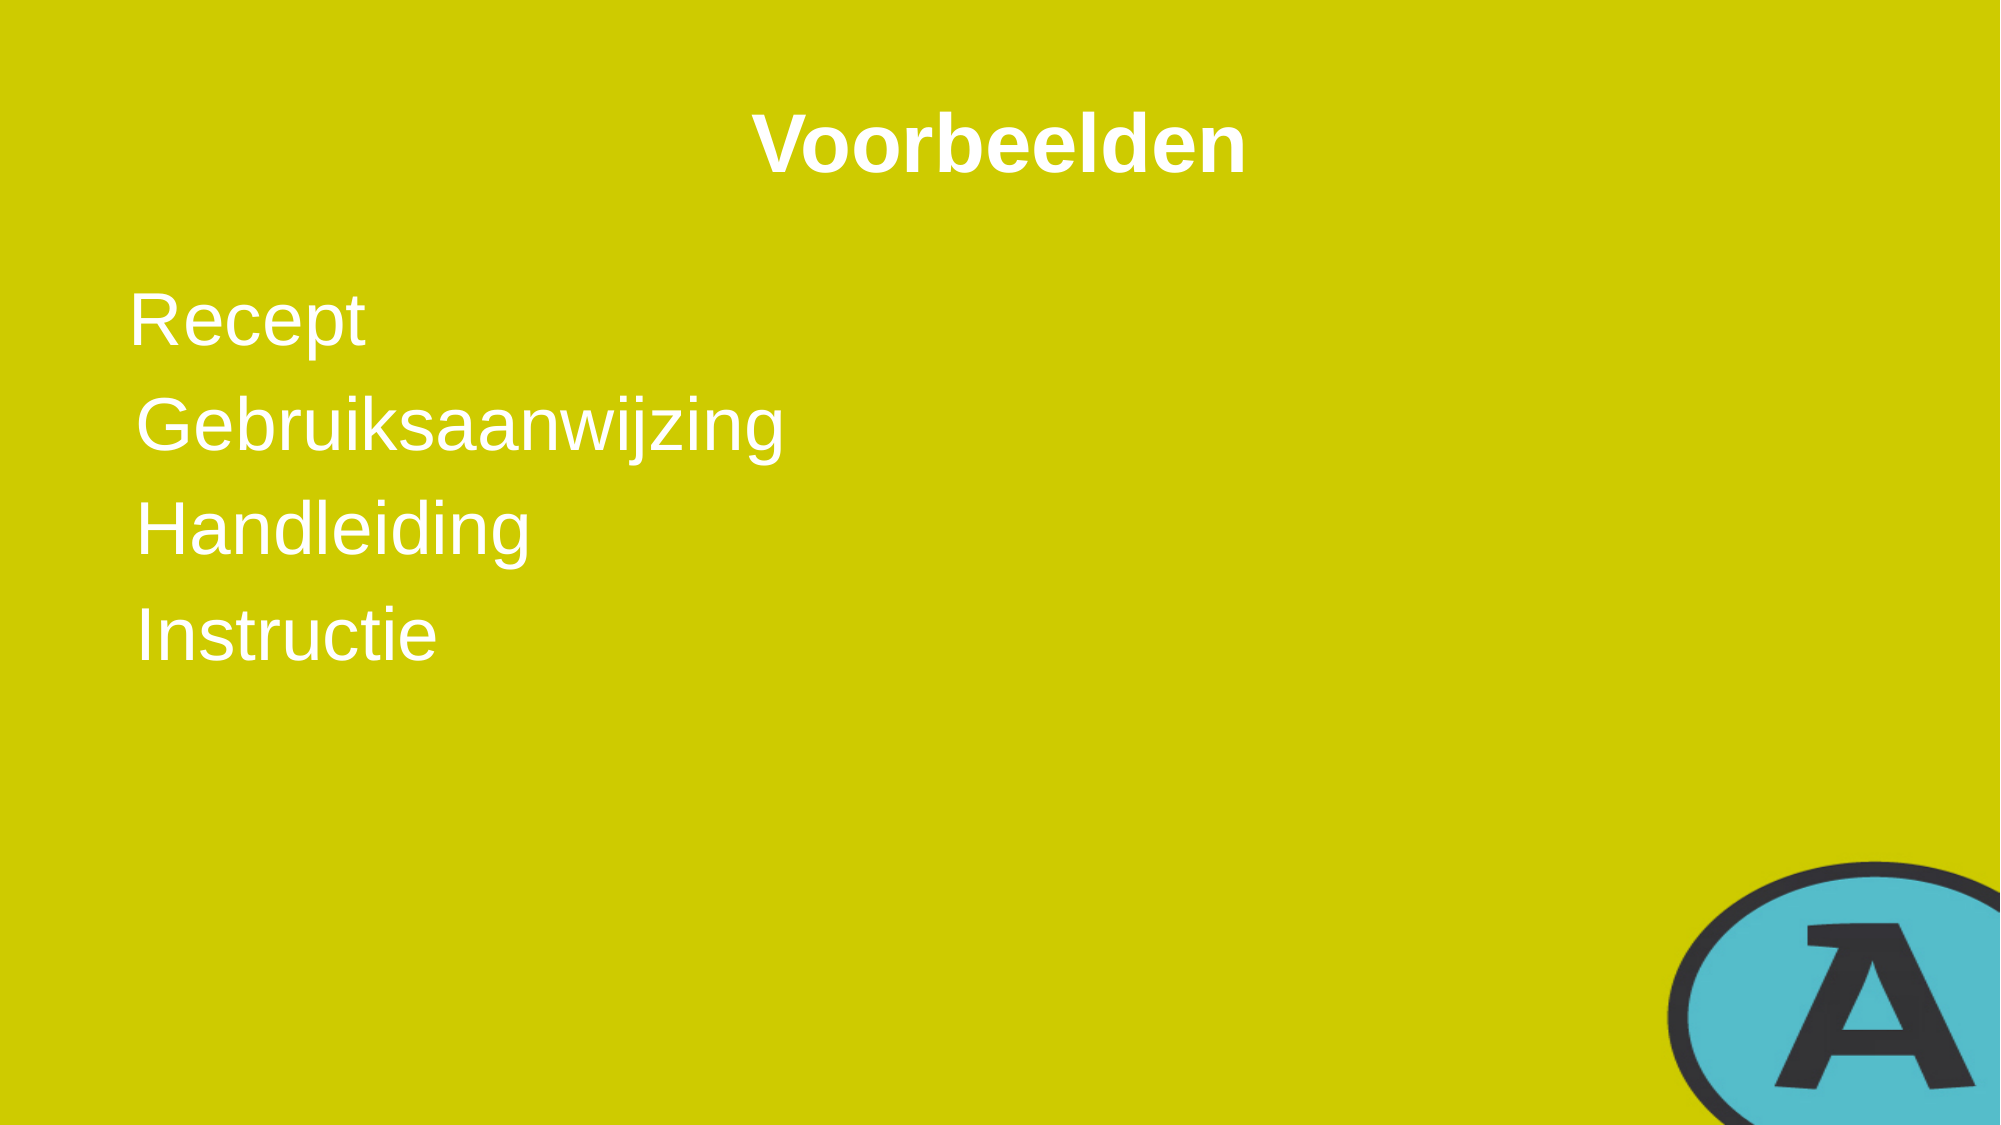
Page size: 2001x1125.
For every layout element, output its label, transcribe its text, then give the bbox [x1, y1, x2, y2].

picture [0, 0, 2000, 1125]
list Recept Gebruiksaanwijzing Handleiding Instructie [99, 262, 1900, 1012]
title Voorbeelden [99, 45, 1900, 233]
